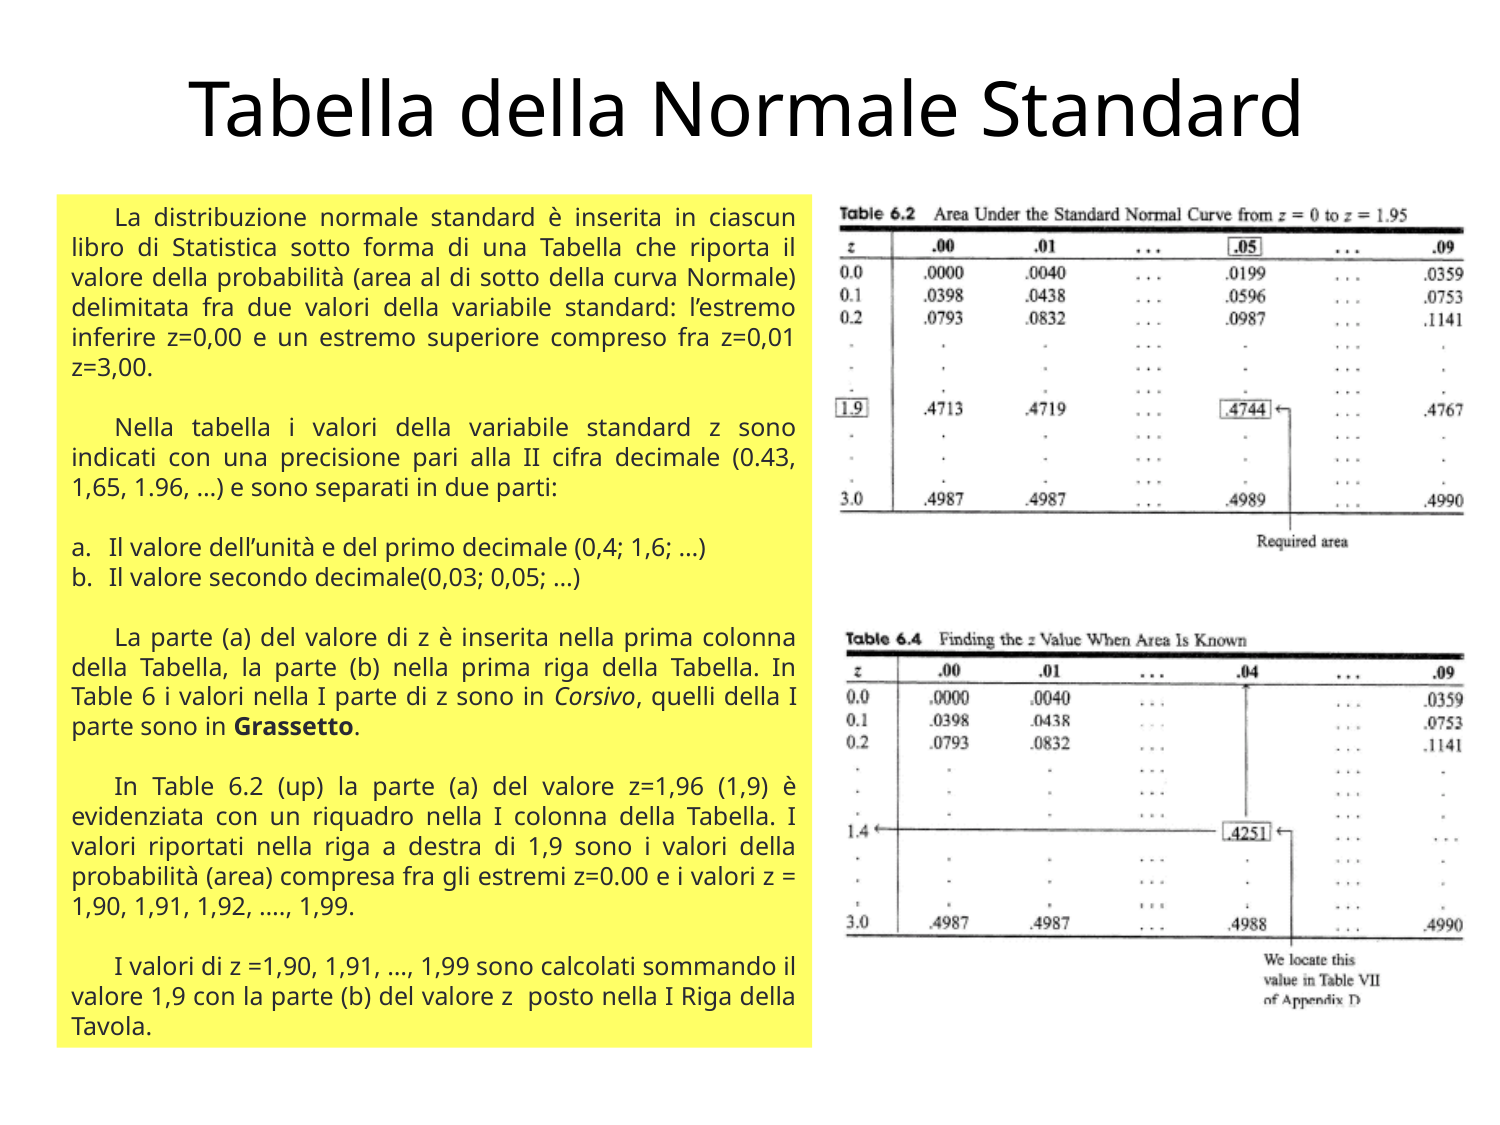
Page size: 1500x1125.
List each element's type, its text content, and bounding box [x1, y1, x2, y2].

picture [829, 198, 1472, 554]
picture [829, 615, 1476, 1012]
title Tabella della Normale Standard [93, 51, 1400, 126]
text_box La distribuzione normale standard è inserita in ciascun libro di Statistica sotto forma di una Tabella che riporta il valore della probabilità (area al di sotto della curva Normale) delimitata fra due valori della variabile standard: l’estremo inferire z=0,00 e un estremo superiore compreso fra z=0,01 z=3,00. Nella tabella i valori della variabile standard z sono indicati con una precisione pari alla II cifra decimale (0.43, 1,65, 1.96, …) e sono separati in due parti: Il valore dell’unità e del primo decimale (0,4; 1,6; …) Il valore secondo decimale(0,03; 0,05; …) La parte (a) del valore di z è inserita nella prima colonna della Tabella, la parte (b) nella prima riga della Tabella. In Table 6 i valori nella I parte di z sono in Corsivo, quelli della I parte sono in Grassetto. In Table 6.2 (up) la parte (a) del valore z=1,96 (1,9) è evidenziata con un riquadro nella I colonna della Tabella. I valori riportati nella riga a destra di 1,9 sono i valori della probabilità (area) compresa fra gli estremi z=0.00 e i valori z = 1,90, 1,91, 1,92, …., 1,99. I valori di z =1,90, 1,91, …, 1,99 sono calcolati sommando il valore 1,9 con la parte (b) del valore z posto nella I Riga della Tavola. [56, 194, 813, 1048]
title Tabella della Normale Standard [93, 127, 1400, 160]
